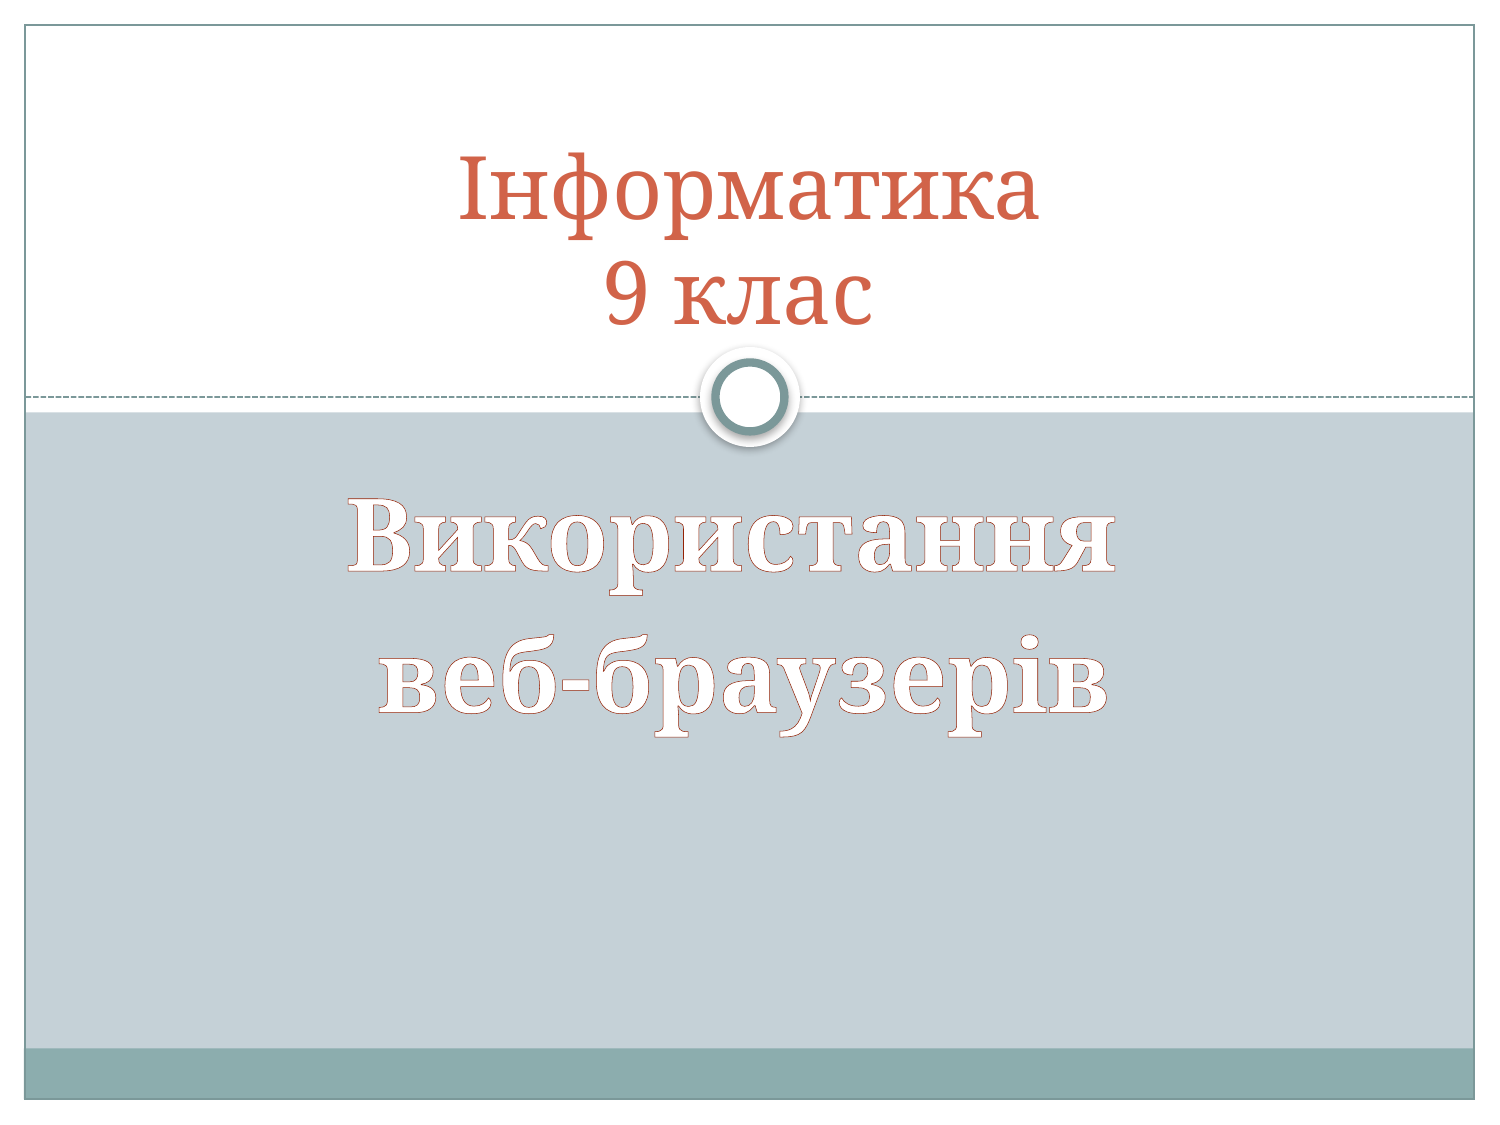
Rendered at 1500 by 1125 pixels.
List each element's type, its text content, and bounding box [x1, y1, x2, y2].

subtitle Використання веб-браузерів [23, 462, 1465, 750]
title Інформатика 9 клас [112, 62, 1388, 350]
